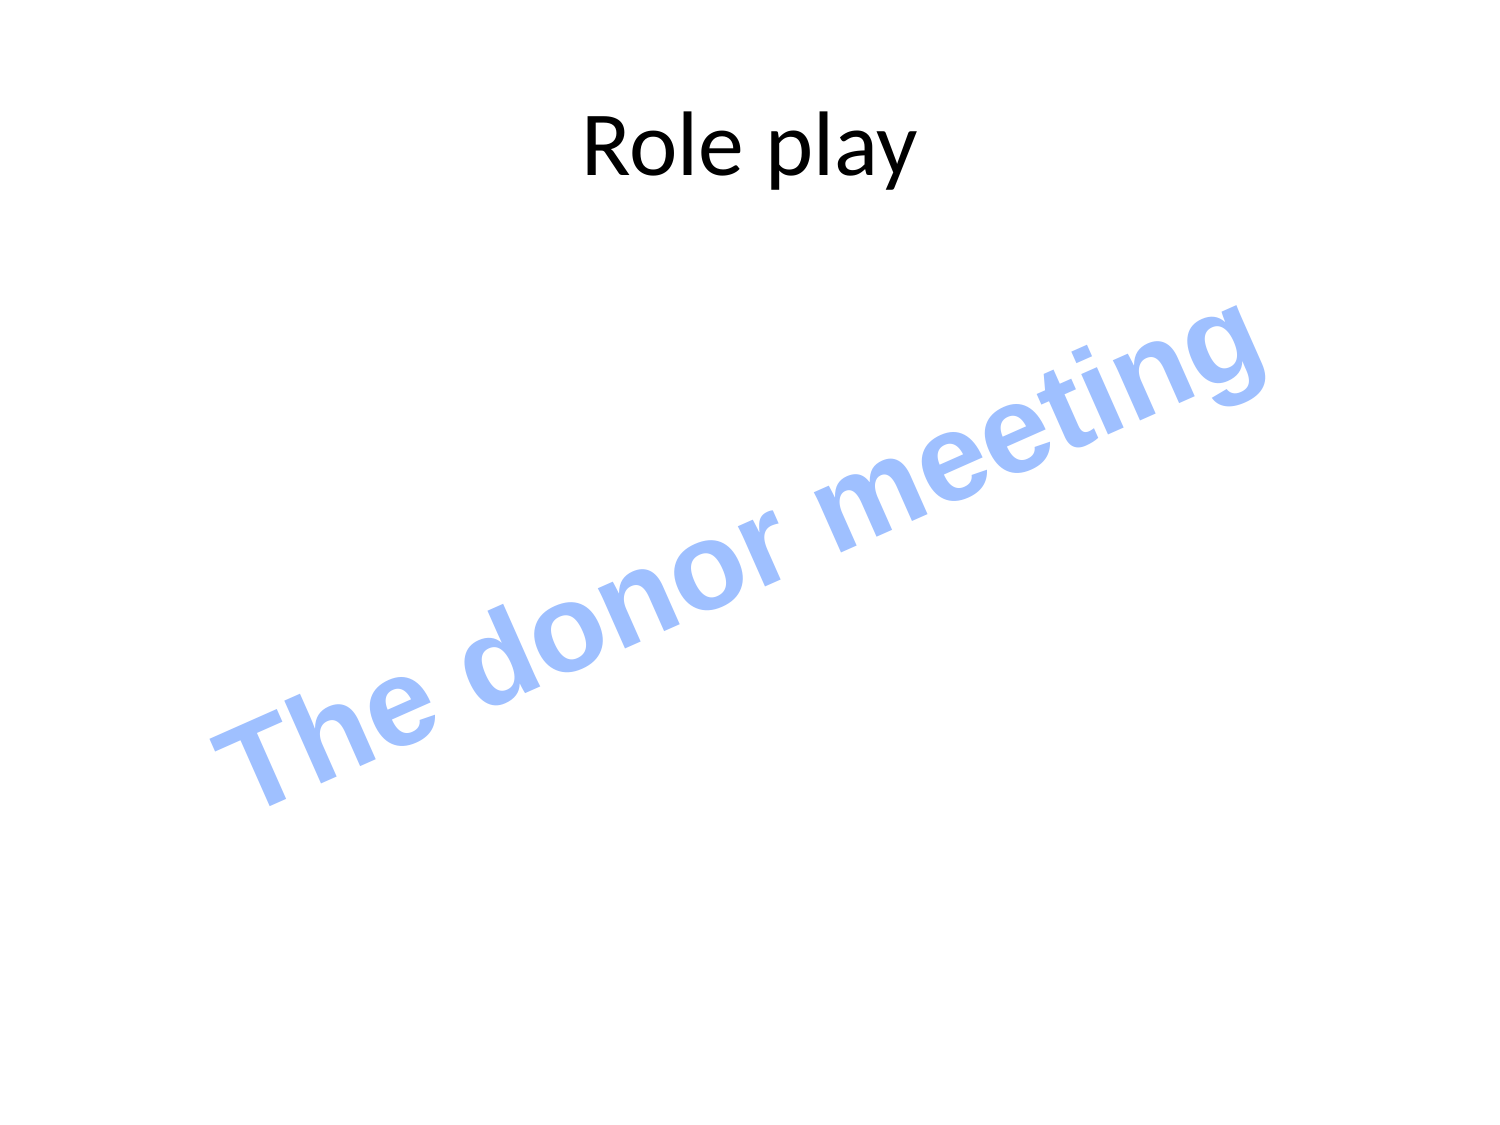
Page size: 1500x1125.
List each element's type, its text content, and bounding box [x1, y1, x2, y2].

text_box The donor meeting [176, 234, 1299, 854]
title Role play [75, 45, 1425, 233]
